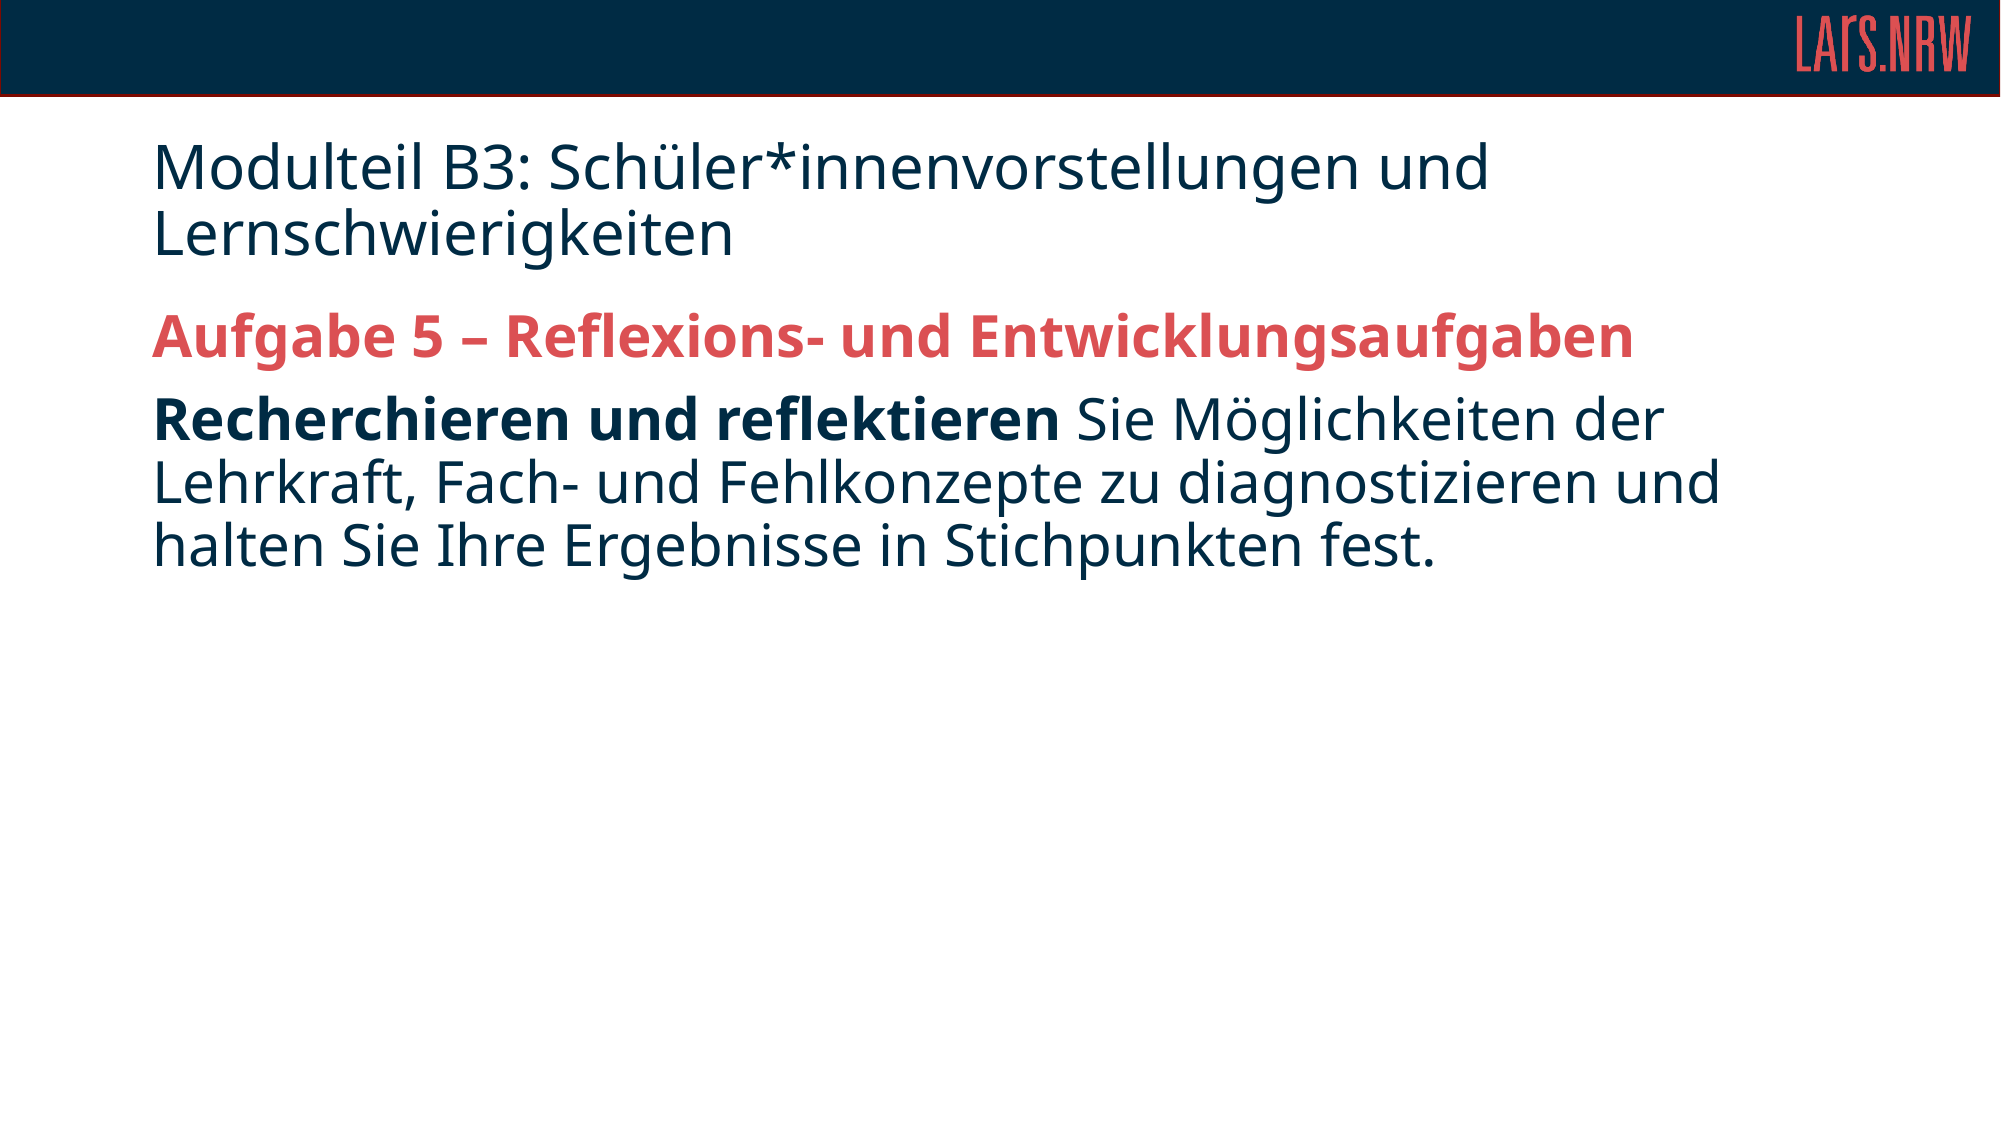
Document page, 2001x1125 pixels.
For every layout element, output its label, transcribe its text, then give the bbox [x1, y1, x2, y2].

picture [1779, 3, 1977, 86]
list Aufgabe 5 – Reflexions- und Entwicklungsaufgaben Recherchieren und reflektieren Sie Möglichkeiten der Lehrkraft, Fach- und Fehlkonzepte zu diagnostizieren und halten Sie Ihre Ergebnisse in Stichpunkten fest. [137, 299, 1895, 1014]
title Modulteil B3: Schüler*innenvorstellungen und Lernschwierigkeiten [137, 128, 1863, 278]
